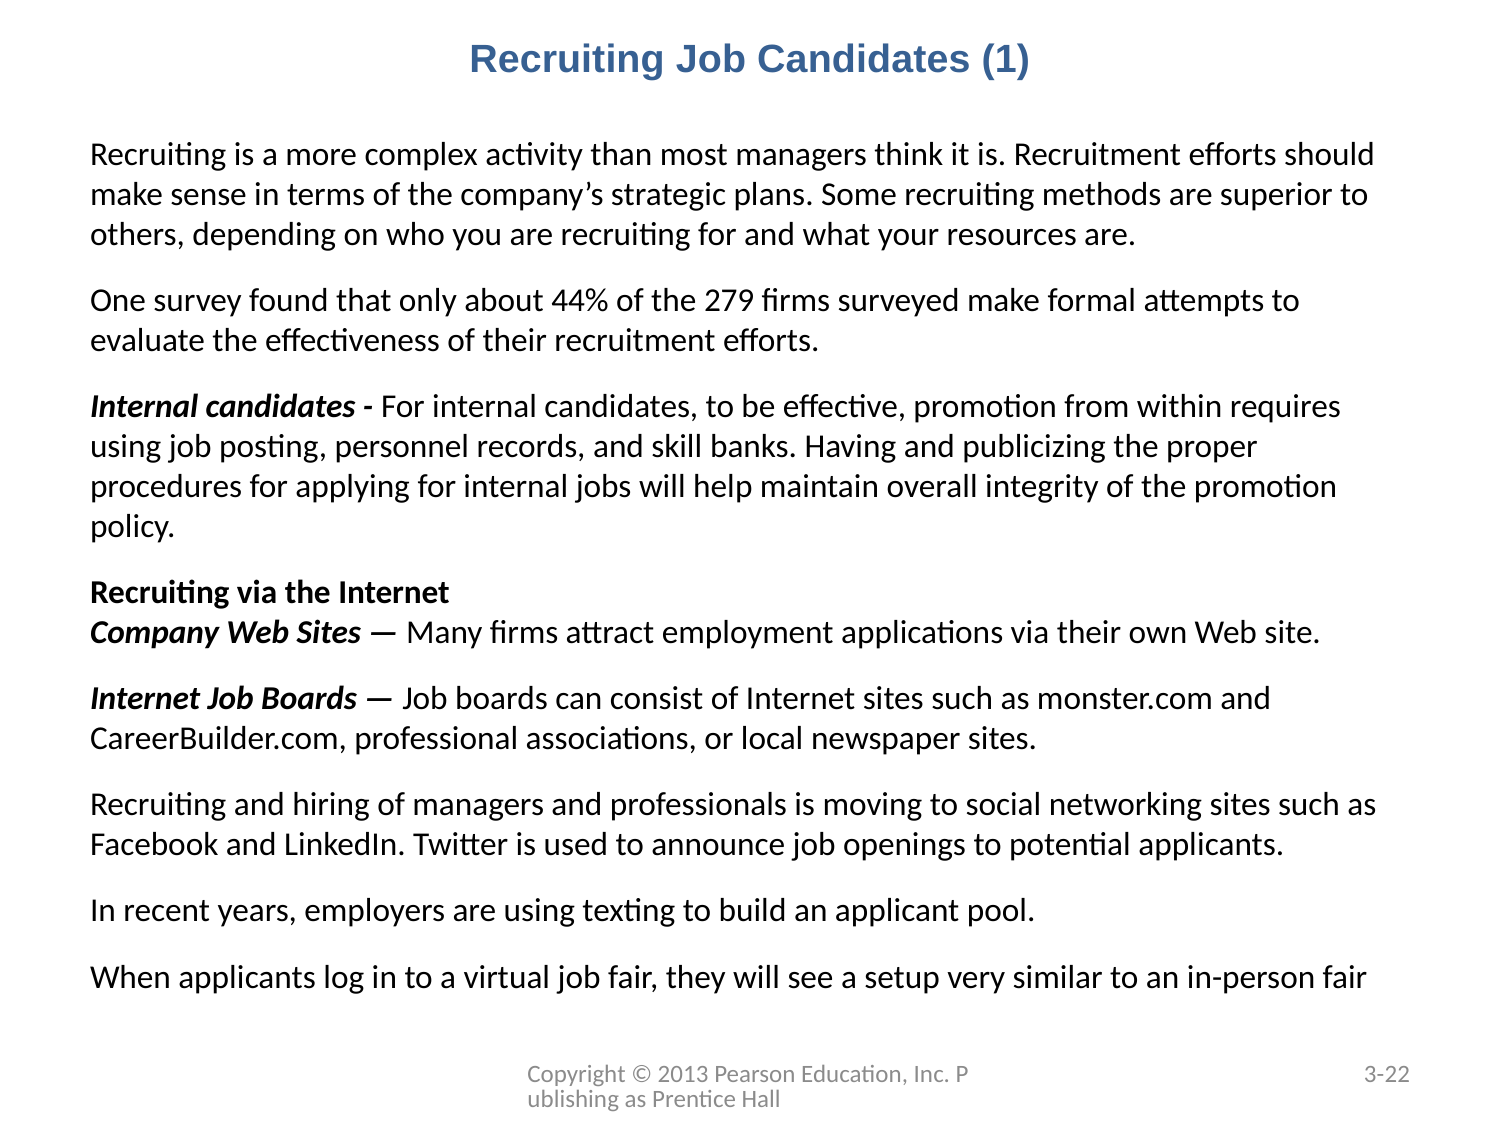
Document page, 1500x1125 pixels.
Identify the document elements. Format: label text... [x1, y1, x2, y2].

list Recruiting is a more complex activity than most managers think it is. Recruitment efforts should make sense in terms of the company’s strategic plans. Some recruiting methods are superior to others, depending on who you are recruiting for and what your resources are. One survey found that only about 44% of the 279 firms surveyed make formal attempts to evaluate the effectiveness of their recruitment efforts. Internal candidates - For internal candidates, to be effective, promotion from within requires using job posting, personnel records, and skill banks. Having and publicizing the proper procedures for applying for internal jobs will help maintain overall integrity of the promotion policy. Recruiting via the Internet Company Web Sites — Many firms attract employment applications via their own Web site. Internet Job Boards — Job boards can consist of Internet sites such as monster.com and CareerBuilder.com, professional associations, or local newspaper sites. Recruiting and hiring of managers and professionals is moving to social networking sites such as Facebook and LinkedIn. Twitter is used to announce job openings to potential applicants. In recent years, employers are using texting to build an applicant pool. When applicants log in to a virtual job fair, they will see a setup very similar to an in-person fair [75, 125, 1425, 1038]
title Recruiting Job Candidates (1) [75, 24, 1425, 88]
footer Copyright © 2013 Pearson Education, Inc. Publishing as Prentice Hall [512, 1042, 988, 1103]
slide_number 3-22 [1074, 1042, 1425, 1103]
